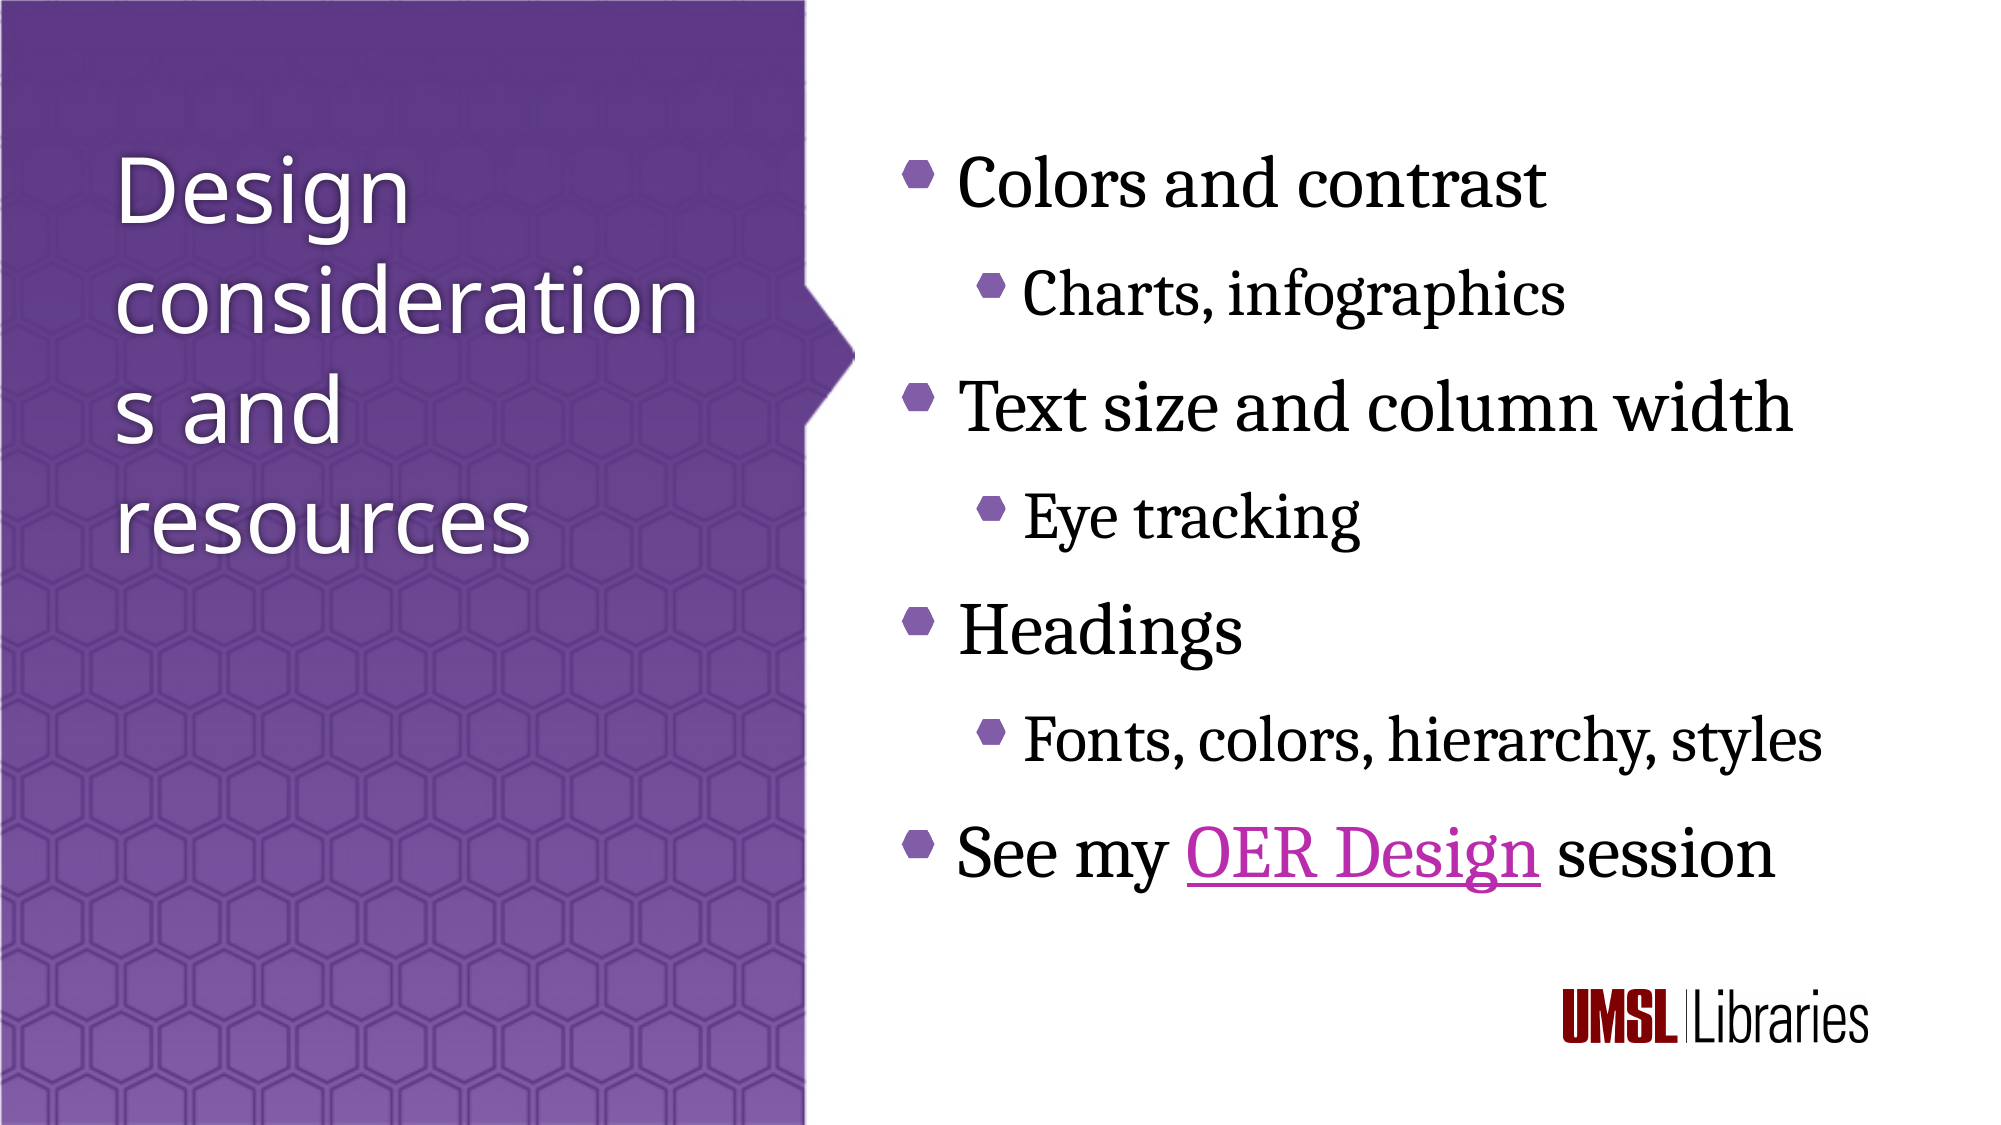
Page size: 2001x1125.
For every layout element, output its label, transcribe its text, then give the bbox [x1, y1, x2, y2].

list Colors and contrast Charts, infographics Text size and column width Eye tracking Headings Fonts, colors, hierarchy, styles See my OER Design session [886, 64, 1901, 962]
picture [976, 719, 1006, 751]
picture [901, 830, 935, 865]
picture [976, 496, 1006, 527]
picture [976, 273, 1006, 304]
picture [901, 607, 935, 642]
picture [0, 0, 855, 1125]
picture [901, 160, 935, 195]
title Design considerations and resources [98, 134, 740, 569]
picture [1563, 989, 1868, 1043]
picture [901, 383, 935, 418]
